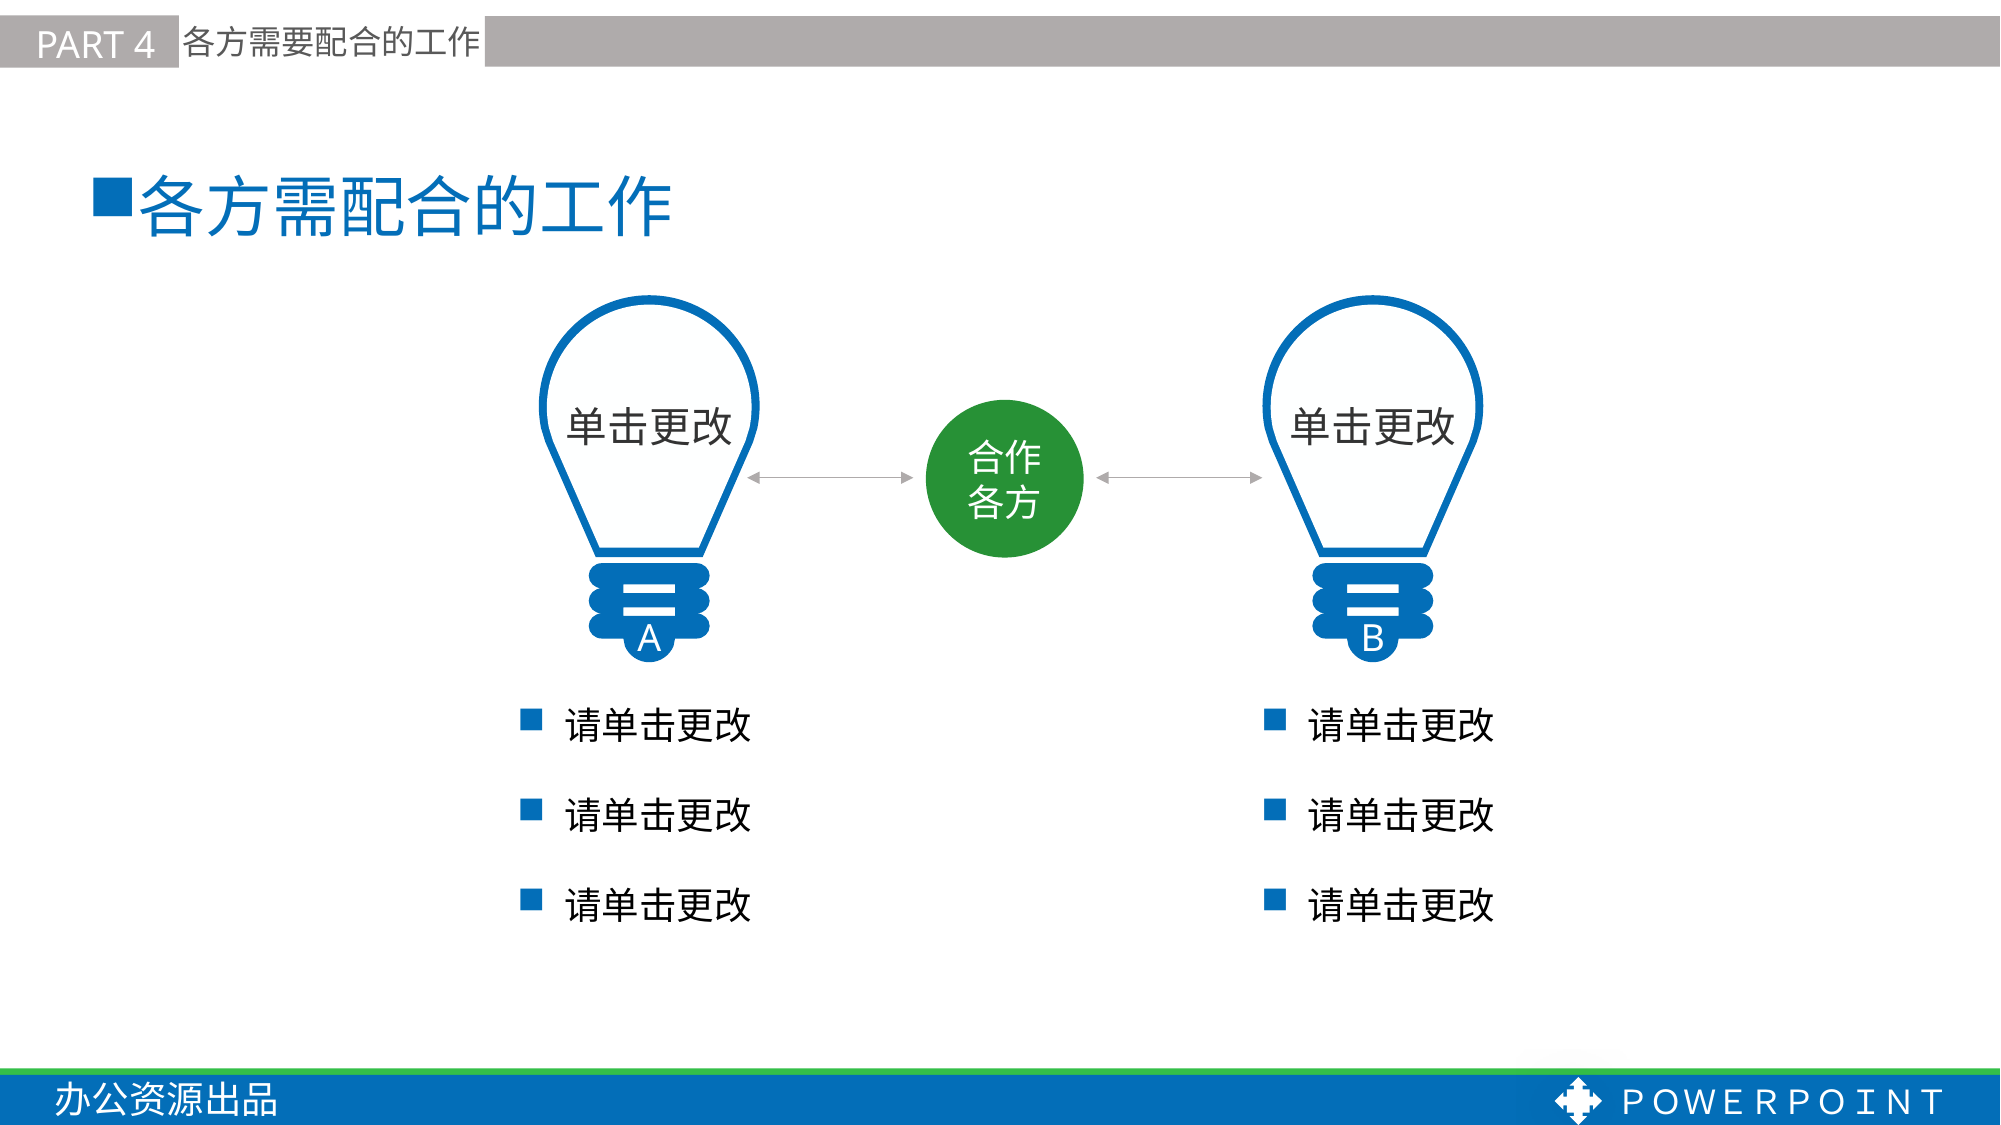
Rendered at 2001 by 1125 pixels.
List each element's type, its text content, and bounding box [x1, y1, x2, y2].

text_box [427, 295, 1575, 937]
text_box 各方需配合的工作 [73, 157, 728, 253]
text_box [11, 13, 499, 75]
